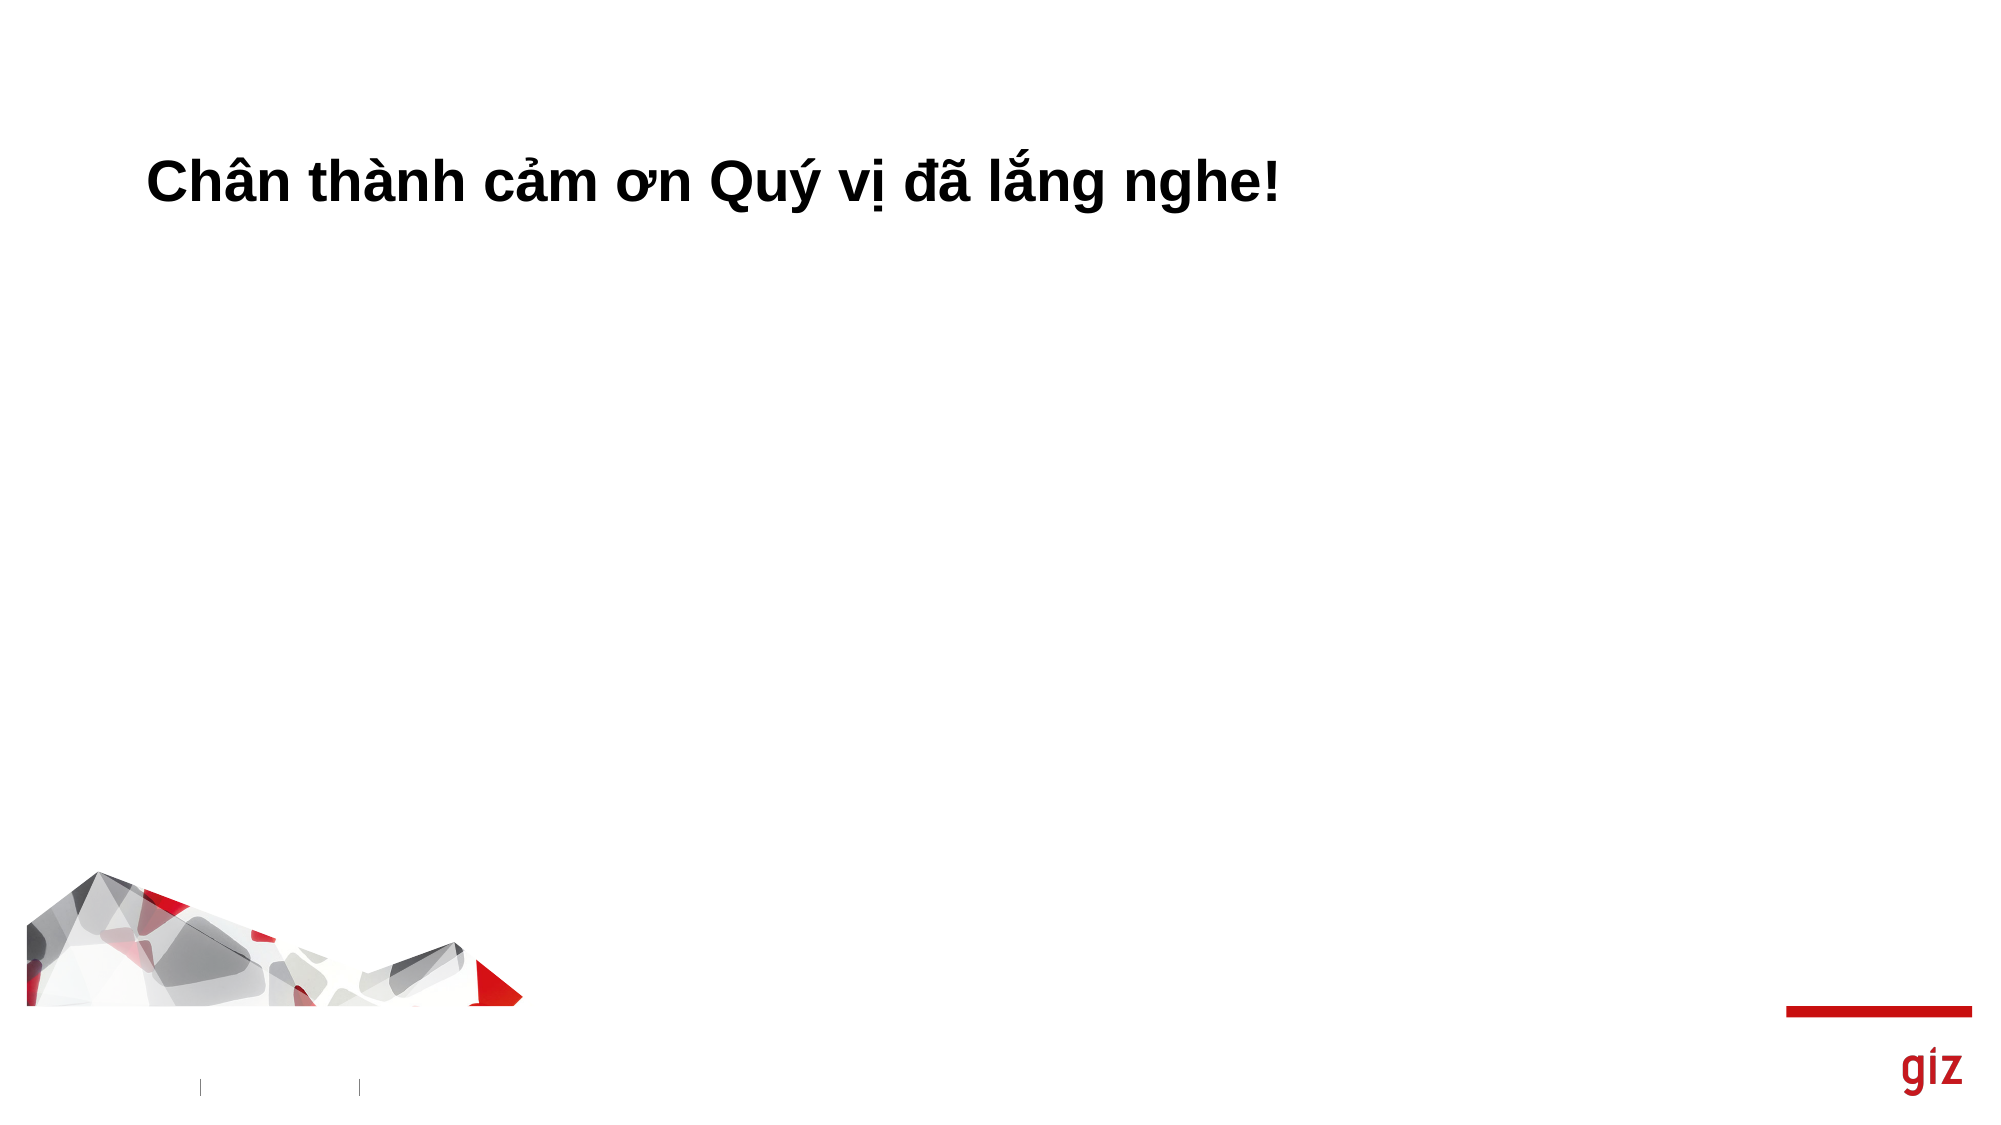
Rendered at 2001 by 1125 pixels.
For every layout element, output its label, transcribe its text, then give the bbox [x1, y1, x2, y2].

picture [1901, 1045, 1969, 1098]
picture [26, 872, 97, 1007]
picture [104, 873, 447, 1007]
picture [455, 942, 535, 1007]
text_box Chân thành cảm ơn Quý vị đã lắng nghe! [132, 135, 1623, 251]
